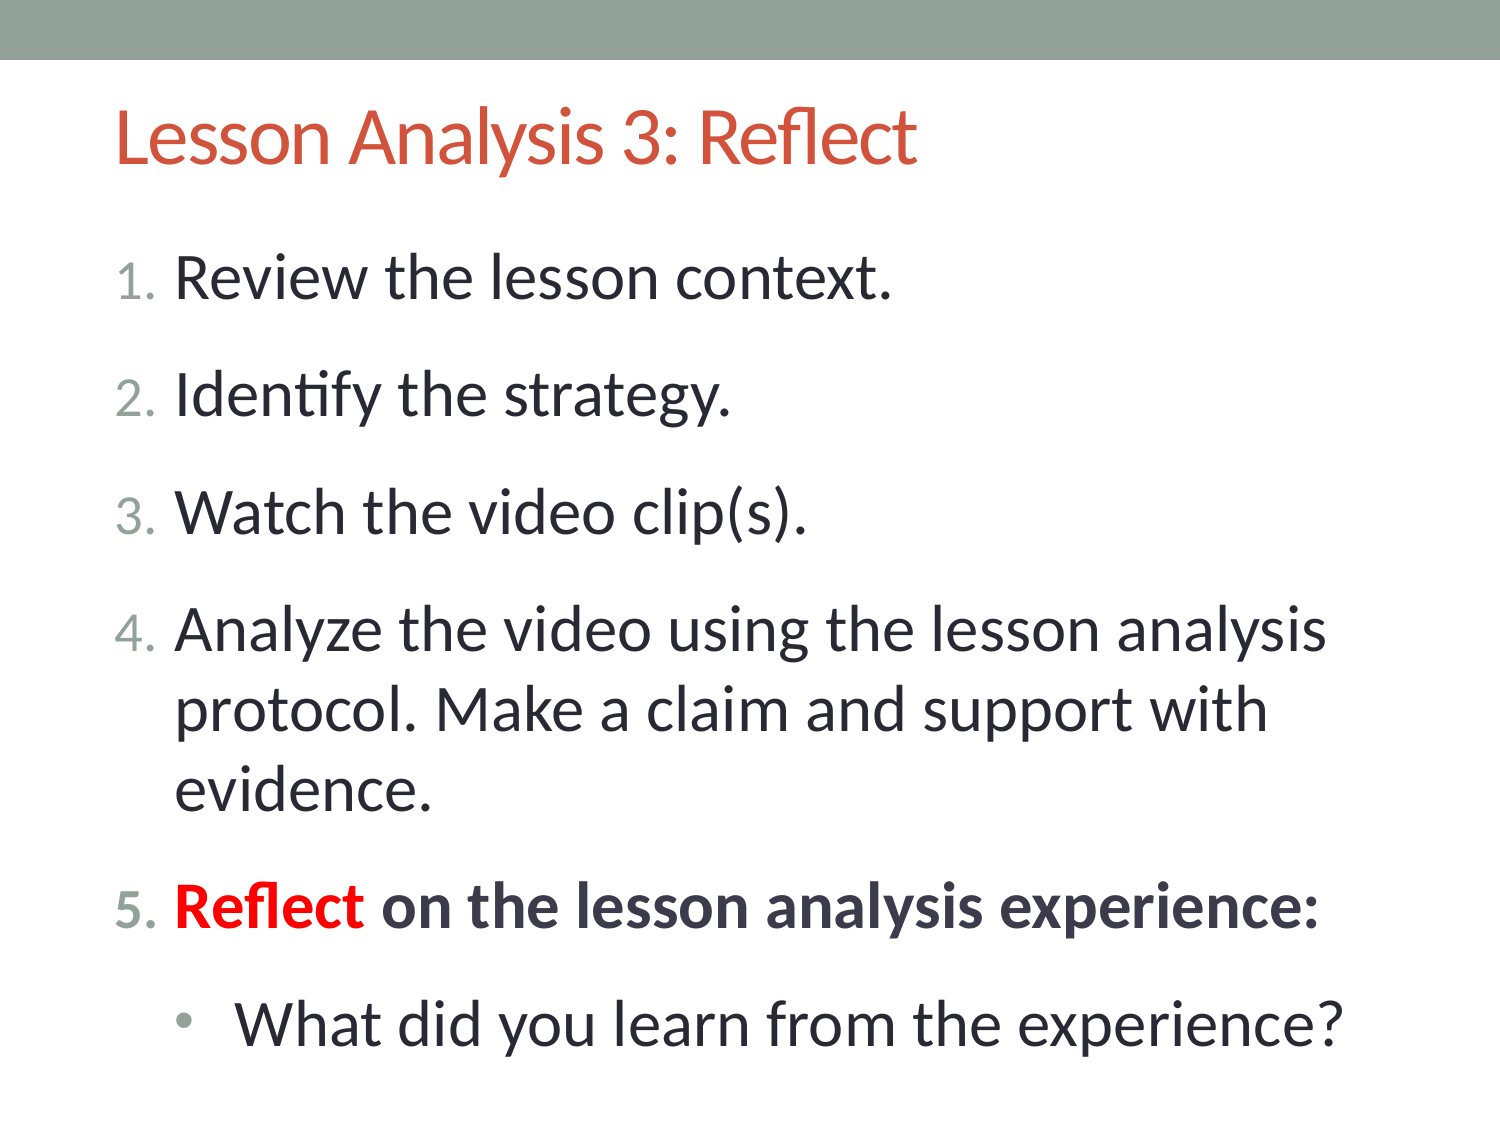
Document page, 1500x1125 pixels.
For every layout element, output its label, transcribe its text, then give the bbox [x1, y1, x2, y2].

list Review the lesson context. Identify the strategy. Watch the video clip(s). Analyze the video using the lesson analysis protocol. Make a claim and support with evidence. Reflect on the lesson analysis experience: What did you learn from the experience? [99, 224, 1425, 975]
title Lesson Analysis 3: Reflect [99, 50, 1425, 213]
